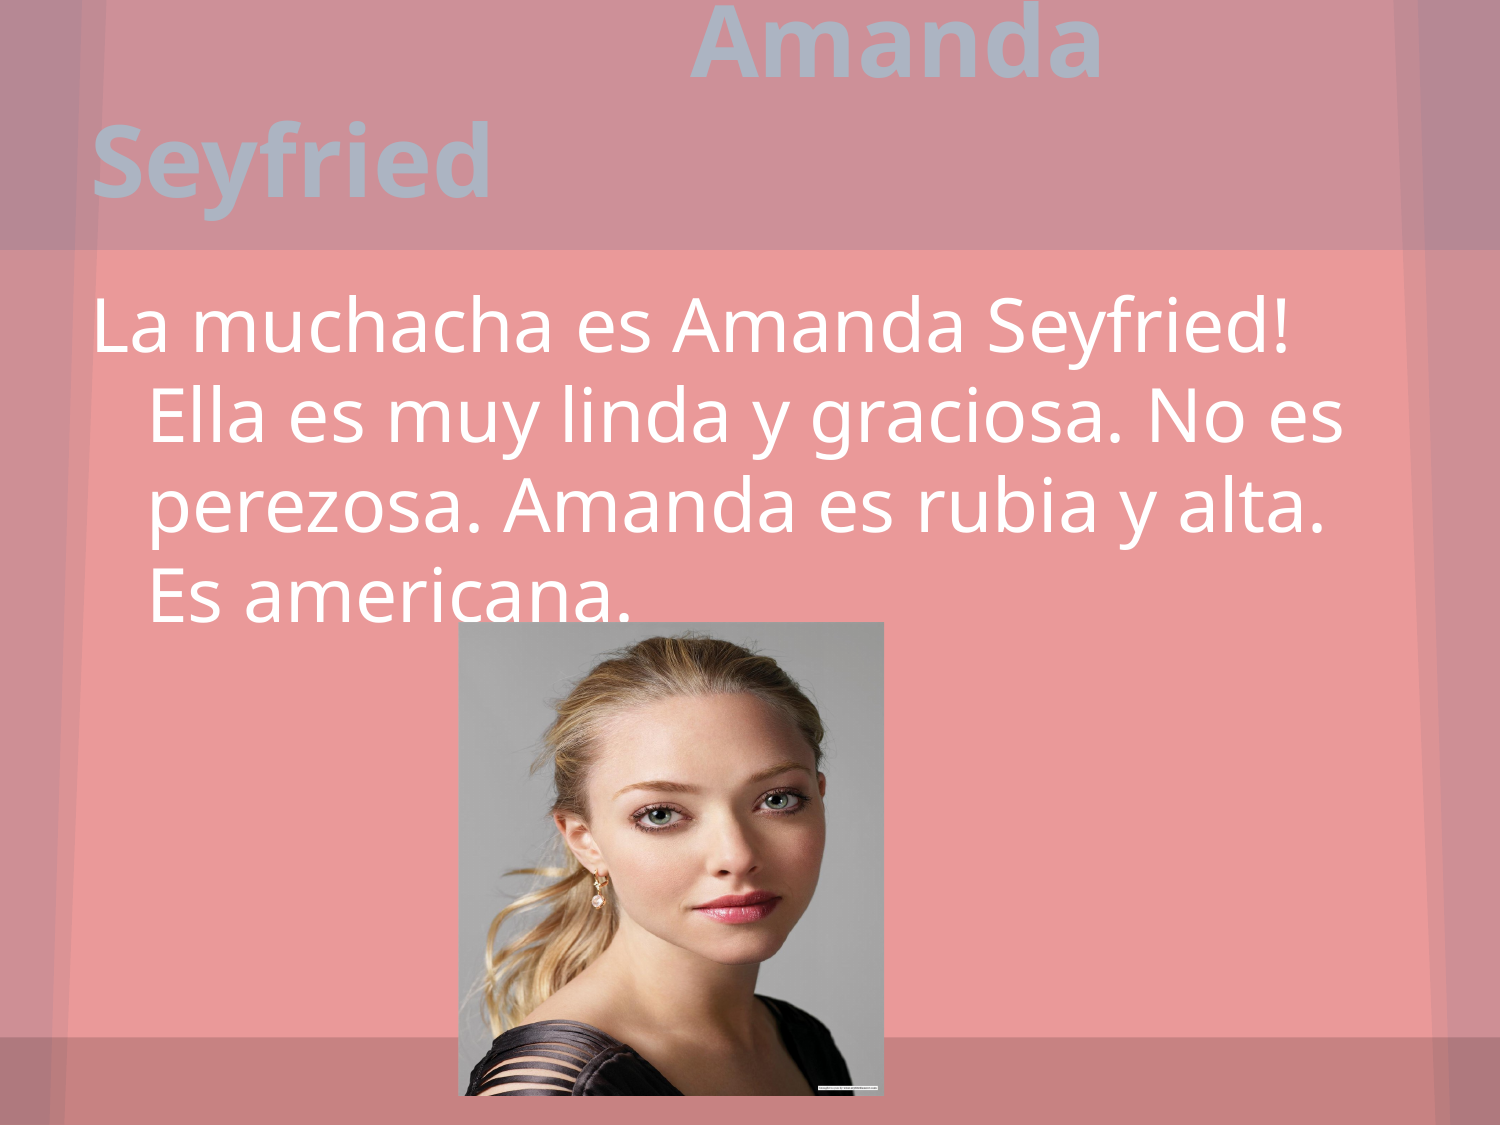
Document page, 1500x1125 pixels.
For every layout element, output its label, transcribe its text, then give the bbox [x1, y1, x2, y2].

text_box [458, 622, 885, 1096]
title Amanda Seyfried [75, 45, 1425, 233]
list La muchacha es Amanda Seyfried! Ella es muy linda y graciosa. No es perezosa. Amanda es rubia y alta. Es americana. [75, 262, 1425, 1078]
